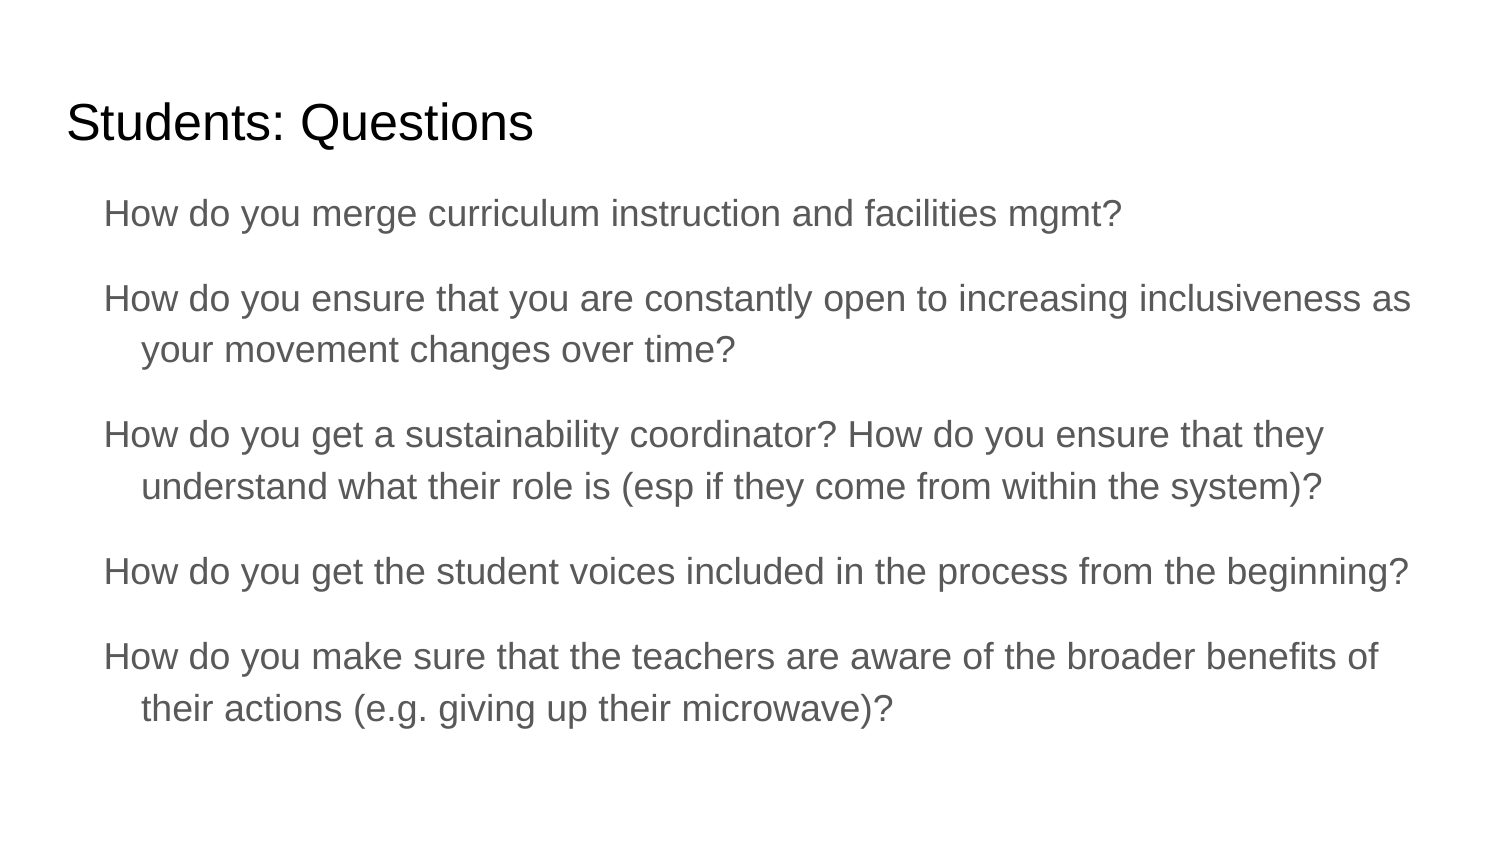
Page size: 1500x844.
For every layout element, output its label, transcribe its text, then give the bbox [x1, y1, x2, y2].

title Students: Questions [51, 72, 1449, 166]
list How do you merge curriculum instruction and facilities mgmt? How do you ensure that you are constantly open to increasing inclusiveness as your movement changes over time? How do you get a sustainability coordinator? How do you ensure that they understand what their role is (esp if they come from within the system)? How do you get the student voices included in the process from the beginning? How do you make sure that the teachers are aware of the broader benefits of their actions (e.g. giving up their microwave)? [51, 166, 1469, 828]
